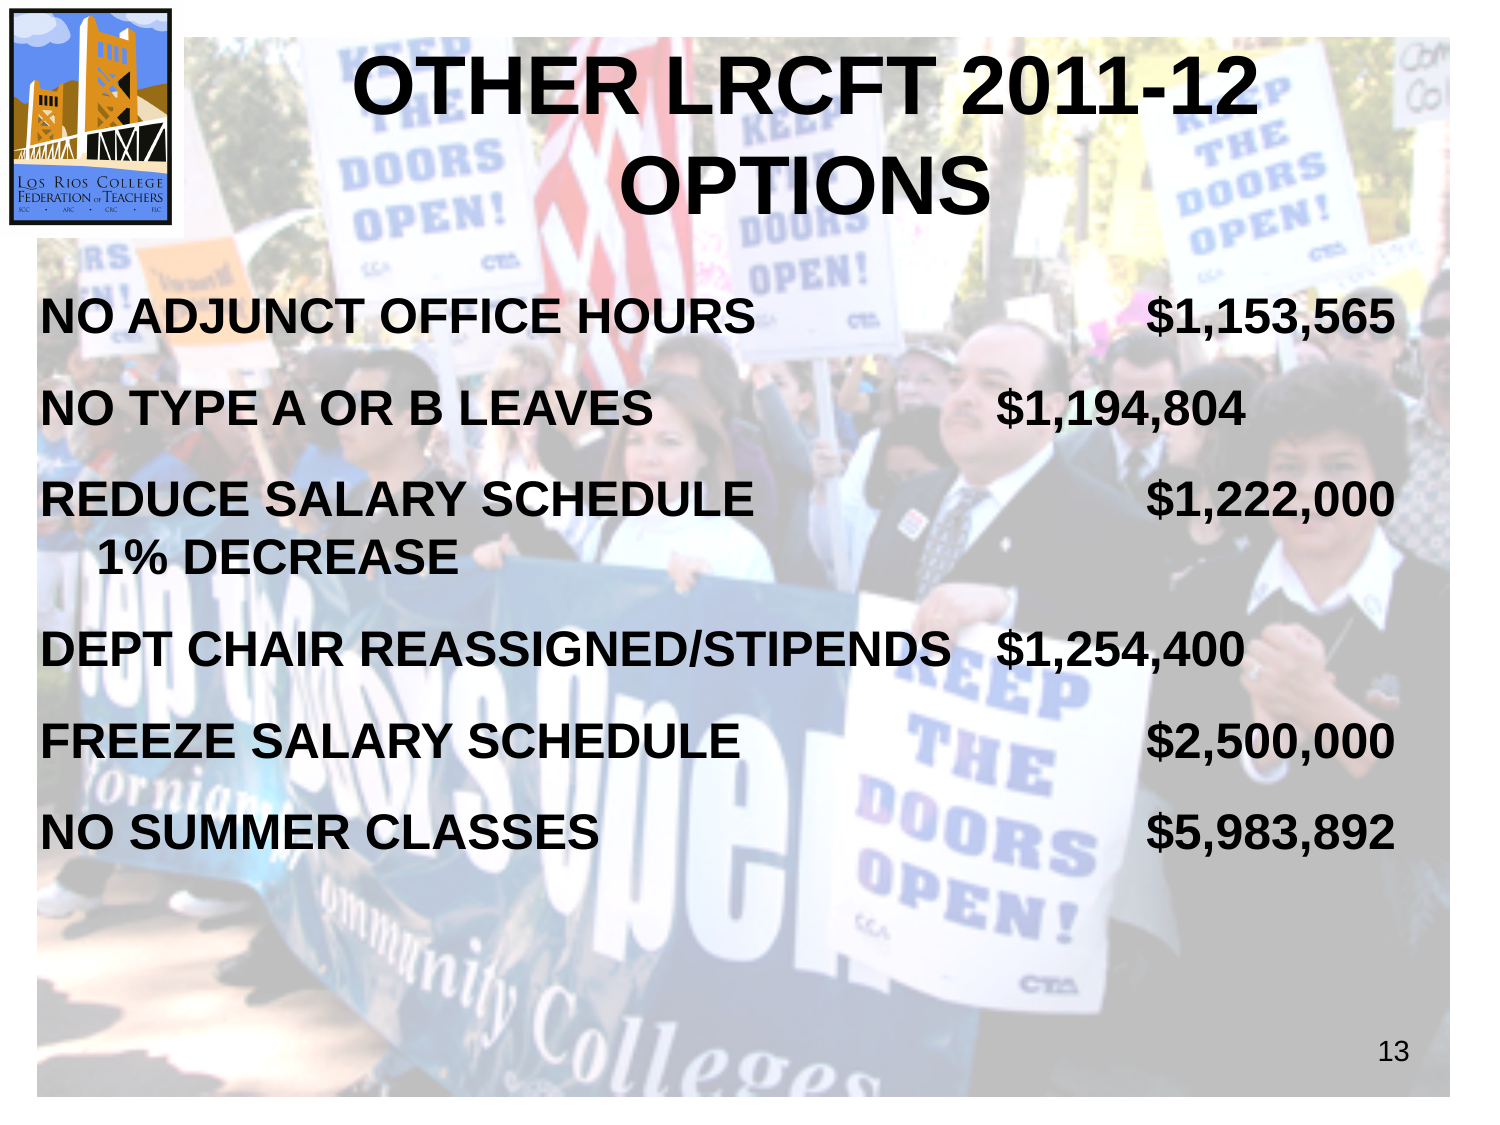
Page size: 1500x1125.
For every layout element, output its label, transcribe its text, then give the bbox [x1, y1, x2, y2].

title OTHER LRCFT 2011-12 OPTIONS [187, 37, 1426, 226]
picture [0, 0, 184, 238]
slide_number 13 [1074, 1063, 1426, 1103]
list NO ADJUNCT OFFICE HOURS $1,153,565 NO TYPE A OR B LEAVES $1,194,804 REDUCE SALARY SCHEDULE $1,222,000 1% DECREASE DEPT CHAIR REASSIGNED/STIPENDS $1,254,400 FREEZE SALARY SCHEDULE $2,500,000 NO SUMMER CLASSES $5,983,892 [24, 287, 1463, 1063]
